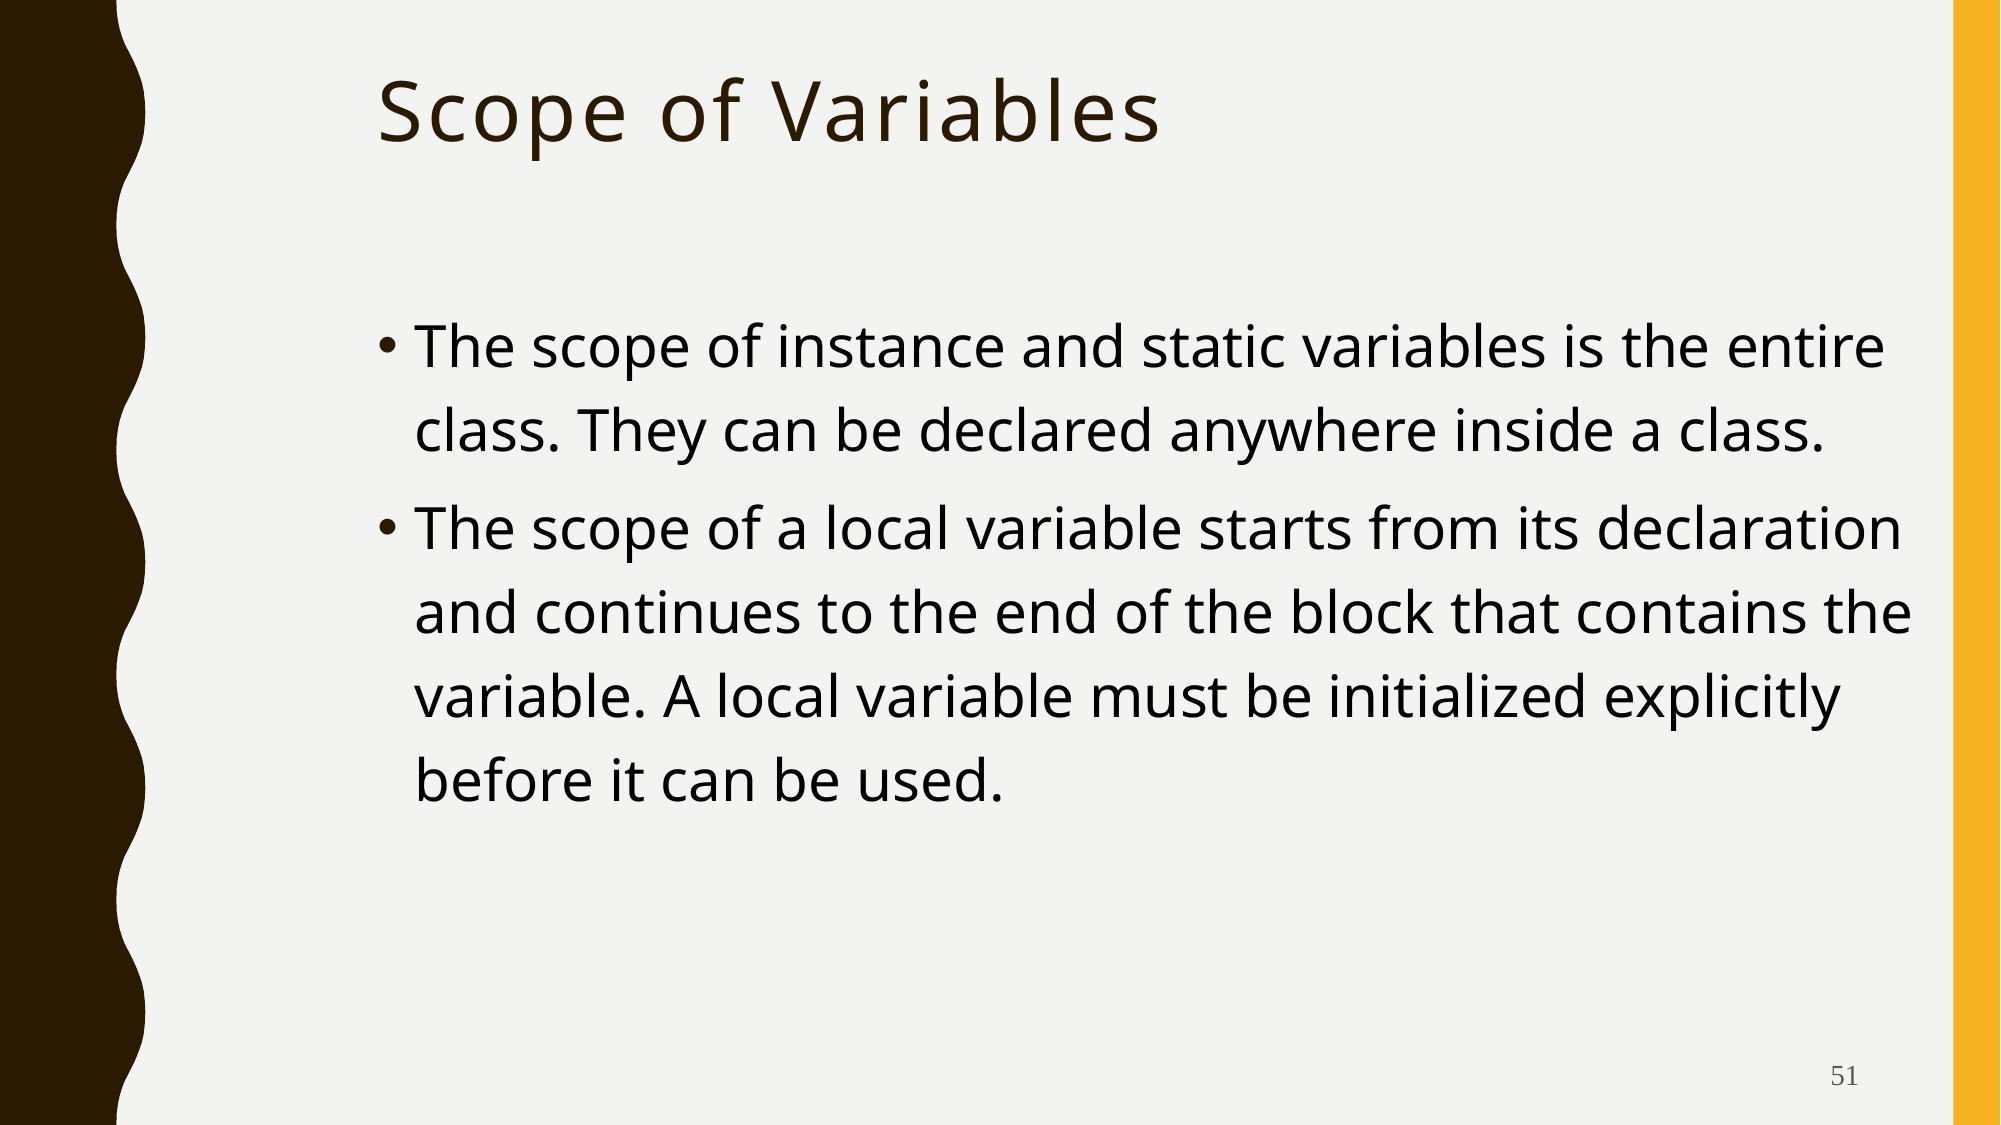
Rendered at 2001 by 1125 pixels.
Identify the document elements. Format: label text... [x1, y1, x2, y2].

slide_number 51 [1412, 1045, 1875, 1103]
list The scope of instance and static variables is the entire class. They can be declared anywhere inside a class. The scope of a local variable starts from its declaration and continues to the end of the block that contains the variable. A local variable must be initialized explicitly before it can be used. [362, 287, 1961, 1013]
title Scope of Variables [362, 62, 1638, 275]
